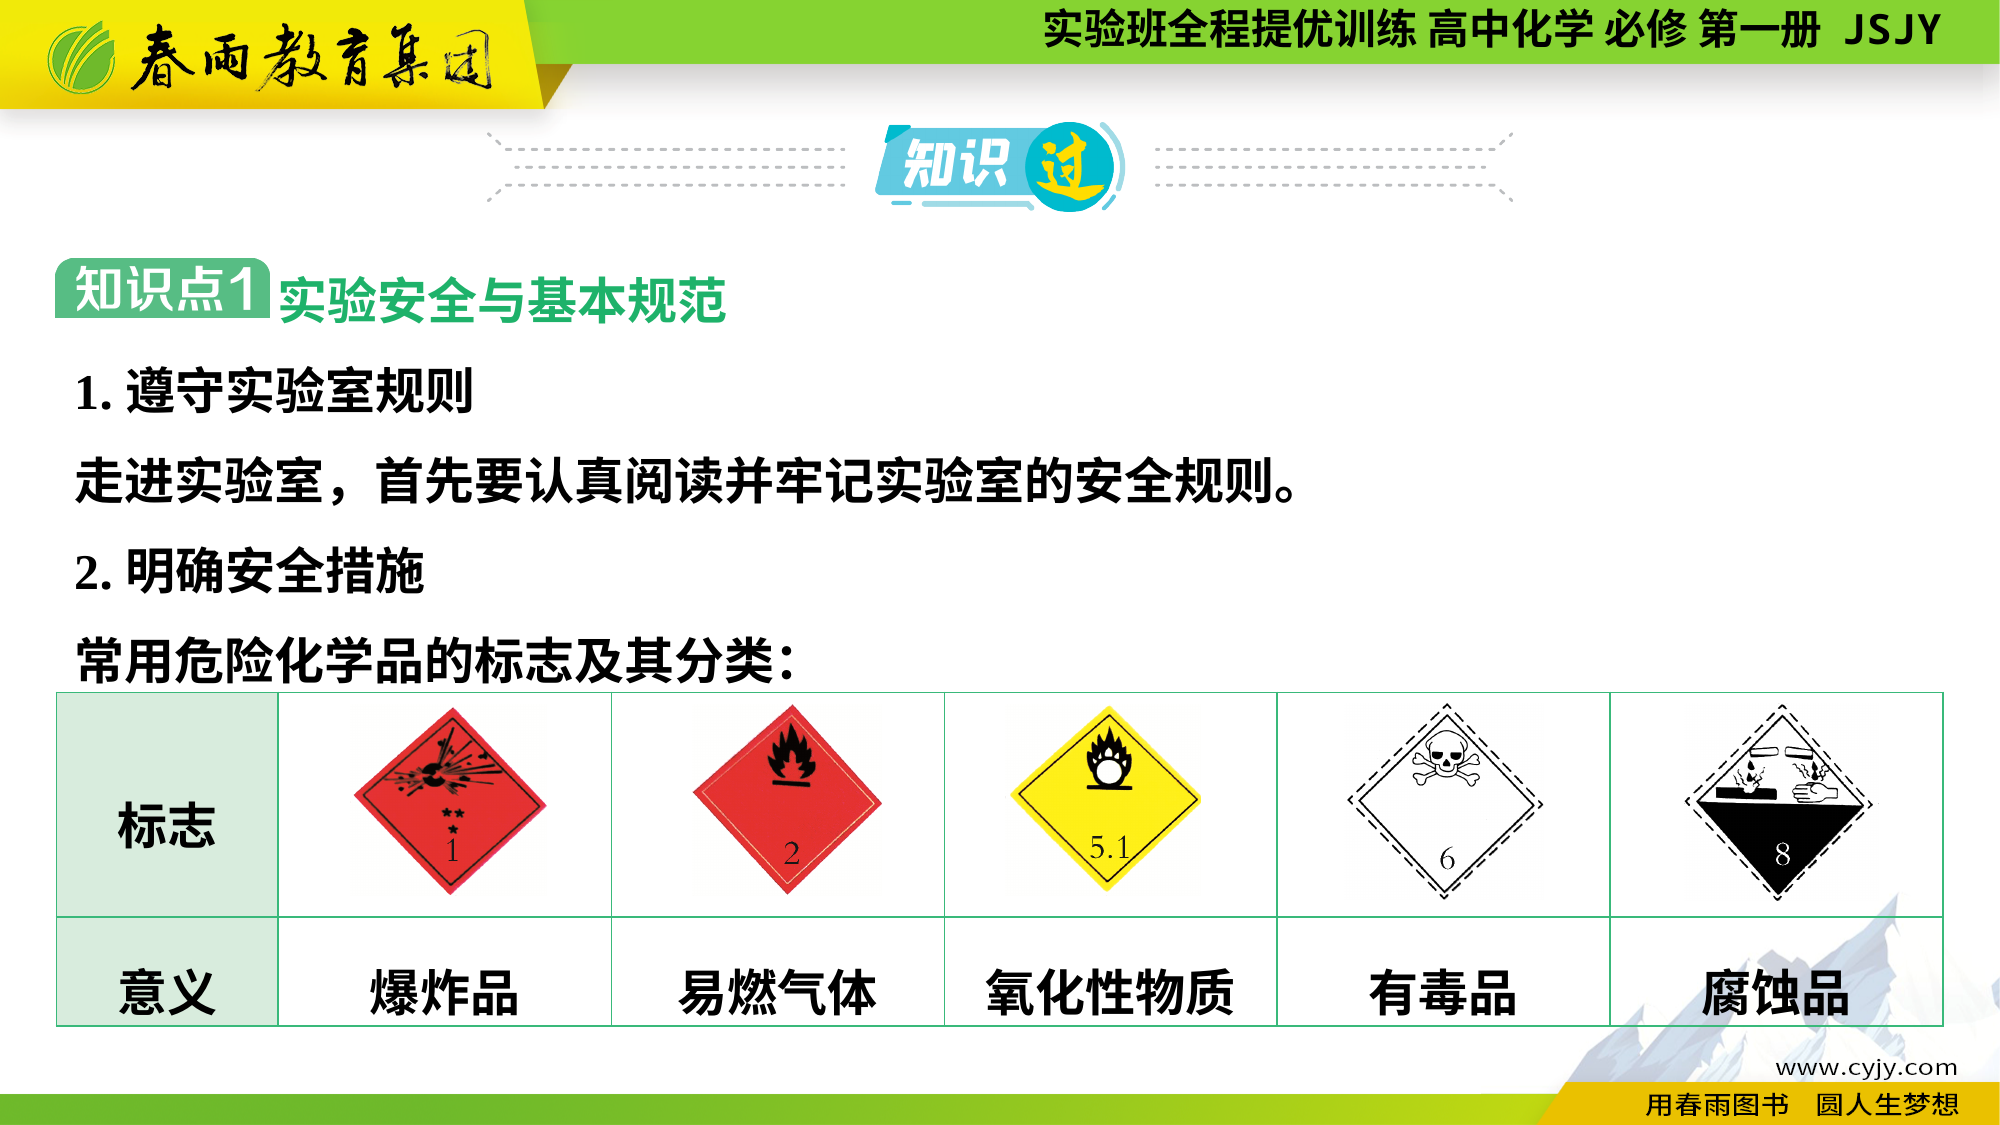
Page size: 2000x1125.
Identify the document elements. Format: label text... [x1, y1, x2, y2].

picture [0, 0, 2000, 1125]
table_header [1611, 693, 1942, 916]
table_header [945, 693, 1276, 916]
table_header [1278, 693, 1609, 916]
table_cell 爆炸品 [279, 918, 611, 1025]
table_header 标志 [57, 693, 277, 916]
table_header [612, 693, 944, 916]
table_cell 腐蚀品 [1611, 918, 1942, 1025]
table_header [279, 693, 611, 916]
table_cell 氧化性物质 [945, 918, 1276, 1025]
table_cell 易燃气体 [612, 918, 944, 1025]
list 实验安全与基本规范 1.遵守实验室规则 走进实验室，首先要认真阅读并牢记实验室的安全规则。 2.明确安全措施 常用危险化学品的标志及其分类： [59, 232, 1944, 692]
table_cell 意义 [57, 918, 277, 1025]
table_cell 有毒品 [1278, 918, 1609, 1025]
